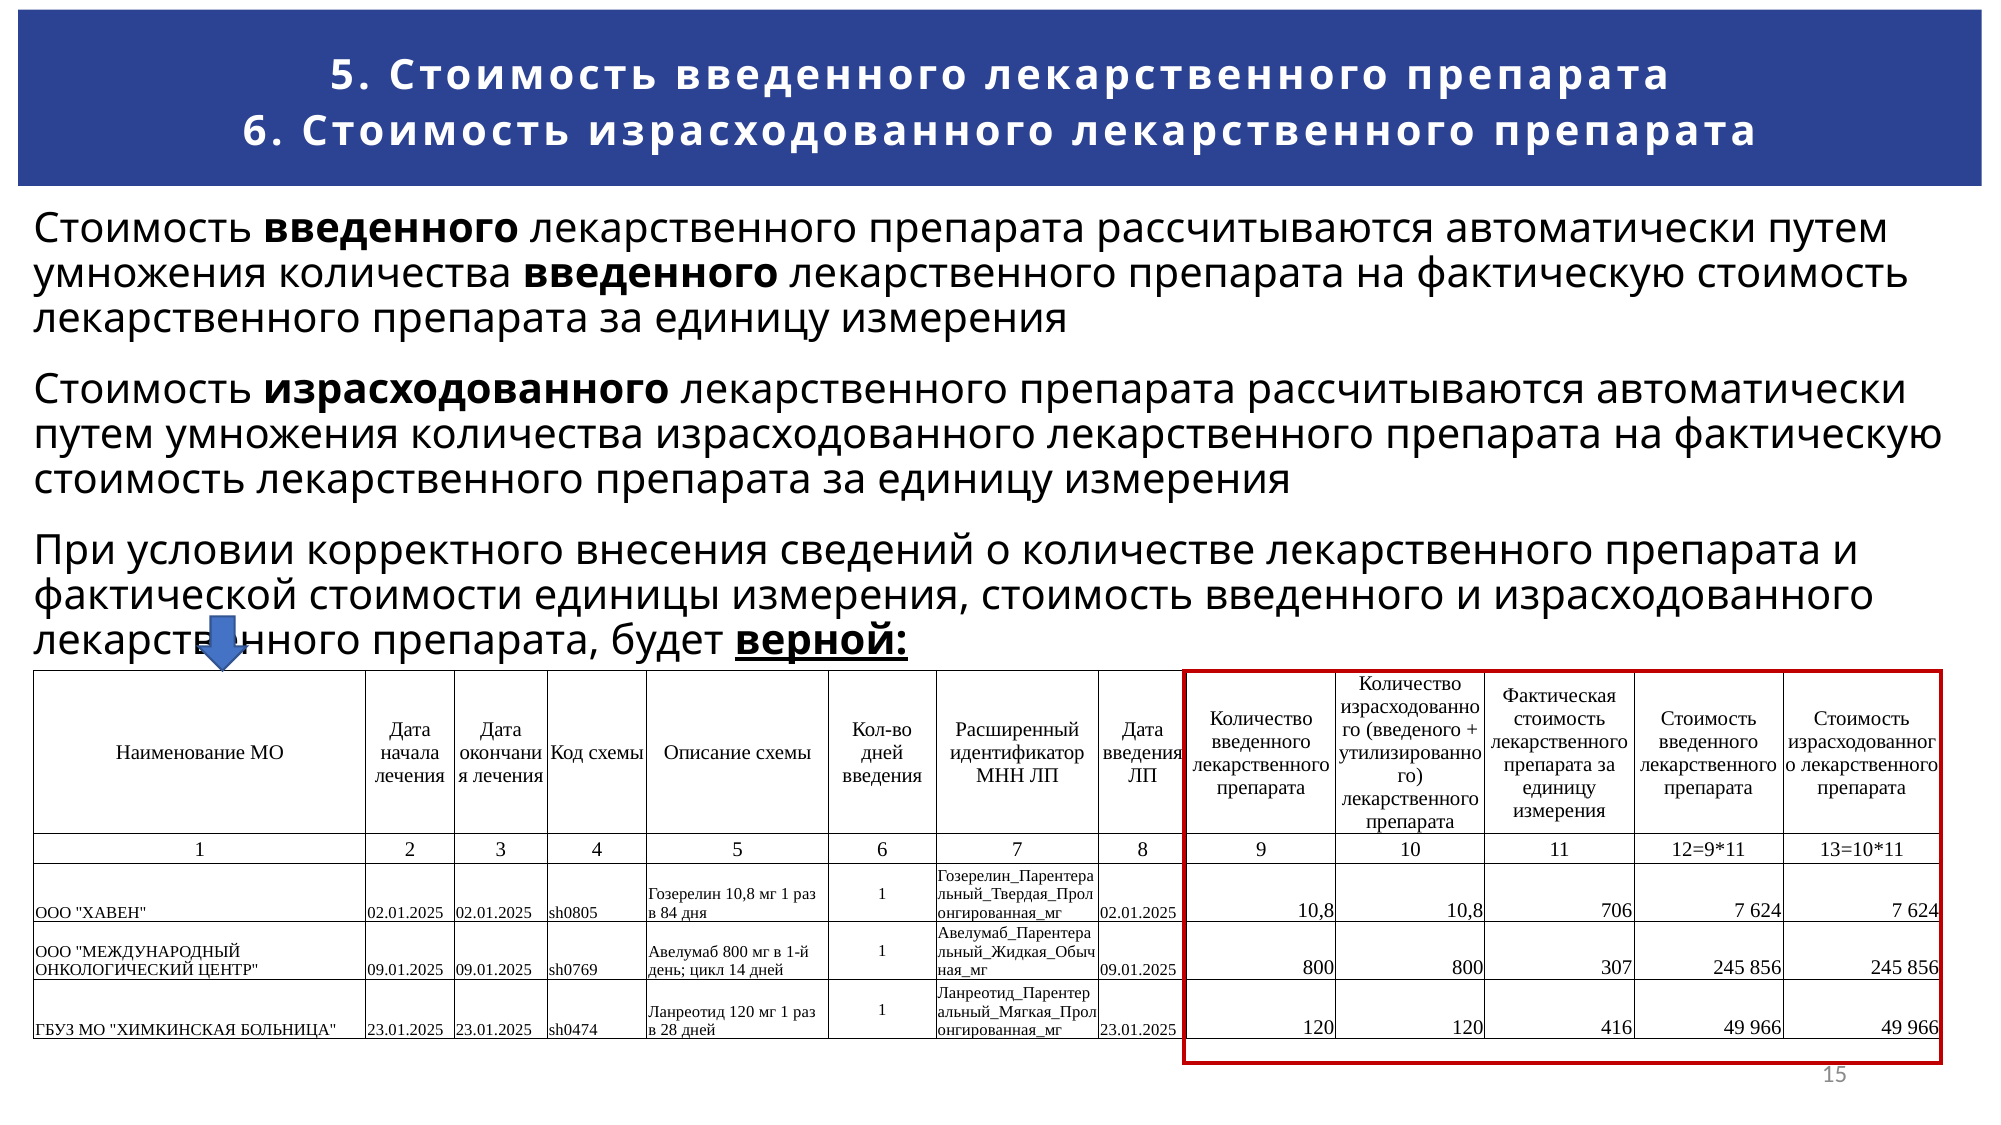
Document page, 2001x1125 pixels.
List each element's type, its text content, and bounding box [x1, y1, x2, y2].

table_cell Авелумаб 800 мг в 1-й день; цикл 14 дней [647, 922, 828, 979]
table_header Дата введения ЛП [1099, 671, 1183, 833]
table_cell 23.01.2025 [366, 980, 454, 1038]
table_cell 2 [366, 834, 454, 863]
table_cell 1 [829, 864, 936, 921]
table_cell 6 [829, 834, 936, 863]
table_cell Гозерелин 10,8 мг 1 раз в 84 дня [647, 864, 828, 921]
table_cell 02.01.2025 [366, 864, 454, 921]
table_cell ООО "ХАВЕН" [34, 864, 365, 921]
table_cell 09.01.2025 [455, 922, 547, 979]
table_header Кол-во дней введения [829, 671, 936, 833]
table_header Описание схемы [647, 671, 828, 833]
table_cell 8 [1099, 834, 1183, 863]
table_cell 1 [829, 980, 936, 1038]
text_box При условии корректного внесения сведений о количестве лекарственного препарата и фактической стоимости единицы измерения, стоимость введенного и израсходованного лекарственного препарата, будет верной: [18, 518, 1982, 671]
table_header Дата окончания лечения [455, 671, 547, 833]
text_box Стоимость израсходованного лекарственного препарата рассчитываются автоматически путем умножения количества израсходованного лекарственного препарата на фактическую стоимость лекарственного препарата за единицу измерения [18, 357, 1982, 511]
table_cell Авелумаб_Парентеральный_Жидкая_Обычная_мг [937, 922, 1098, 979]
table_cell Ланреотид_Парентеральный_Мягкая_Пролонгированная_мг [937, 980, 1098, 1038]
table_cell sh0474 [548, 980, 646, 1038]
table_cell ООО "МЕЖДУНАРОДНЫЙ ОНКОЛОГИЧЕСКИЙ ЦЕНТР" [34, 922, 365, 979]
slide_number 15 [1412, 1042, 1863, 1103]
table_header Расширенный идентификатор МНН ЛП [937, 671, 1098, 833]
table_cell 02.01.2025 [1099, 864, 1183, 921]
text_box Стоимость введенного лекарственного препарата рассчитываются автоматически путем умножения количества введенного лекарственного препарата на фактическую стоимость лекарственного препарата за единицу измерения [18, 199, 1982, 350]
table_header Код схемы [548, 671, 646, 833]
text_box [195, 615, 250, 673]
table_header Дата начала лечения [366, 671, 454, 833]
table_cell Ланреотид 120 мг 1 раз в 28 дней [647, 980, 828, 1038]
table_cell 1 [829, 922, 936, 979]
table_cell 23.01.2025 [455, 980, 547, 1038]
table_cell Гозерелин_Парентеральный_Твердая_Пролонгированная_мг [937, 864, 1098, 921]
table_cell 4 [548, 834, 646, 863]
table_cell 3 [455, 834, 547, 863]
table_cell 1 [34, 834, 365, 863]
table_cell 09.01.2025 [1099, 922, 1183, 979]
table_cell ГБУЗ МО "ХИМКИНСКАЯ БОЛЬНИЦА" [34, 980, 365, 1038]
table_cell sh0769 [548, 922, 646, 979]
table_cell sh0805 [548, 864, 646, 921]
table_cell 5 [647, 834, 828, 863]
text_box [1183, 671, 1942, 1064]
table_header Наименование МО [34, 671, 365, 833]
table_cell 02.01.2025 [455, 864, 547, 921]
text_box 5. Стоимость введенного лекарственного препарата 6. Стоимость израсходованного лекарственного препарата [18, 9, 1982, 186]
table_cell 09.01.2025 [366, 922, 454, 979]
table_cell 23.01.2025 [1099, 980, 1183, 1038]
table_cell 7 [937, 834, 1098, 863]
